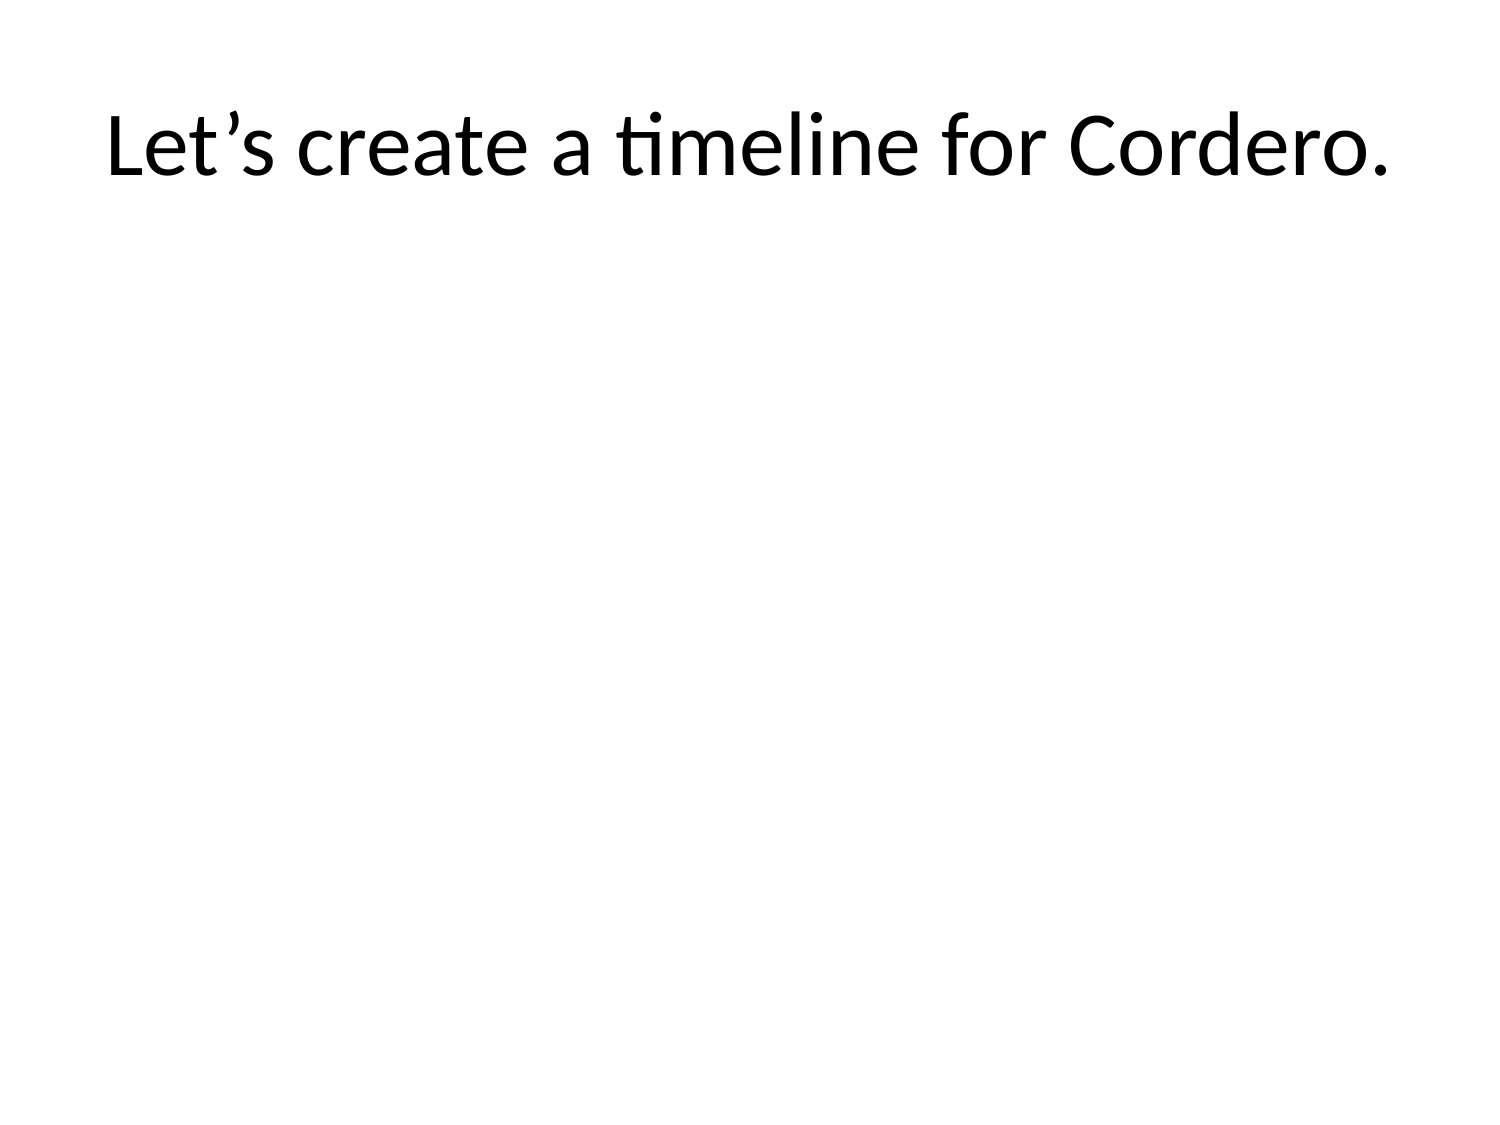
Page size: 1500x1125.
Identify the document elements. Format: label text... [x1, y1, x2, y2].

title Let’s create a timeline for Cordero. [75, 45, 1425, 233]
